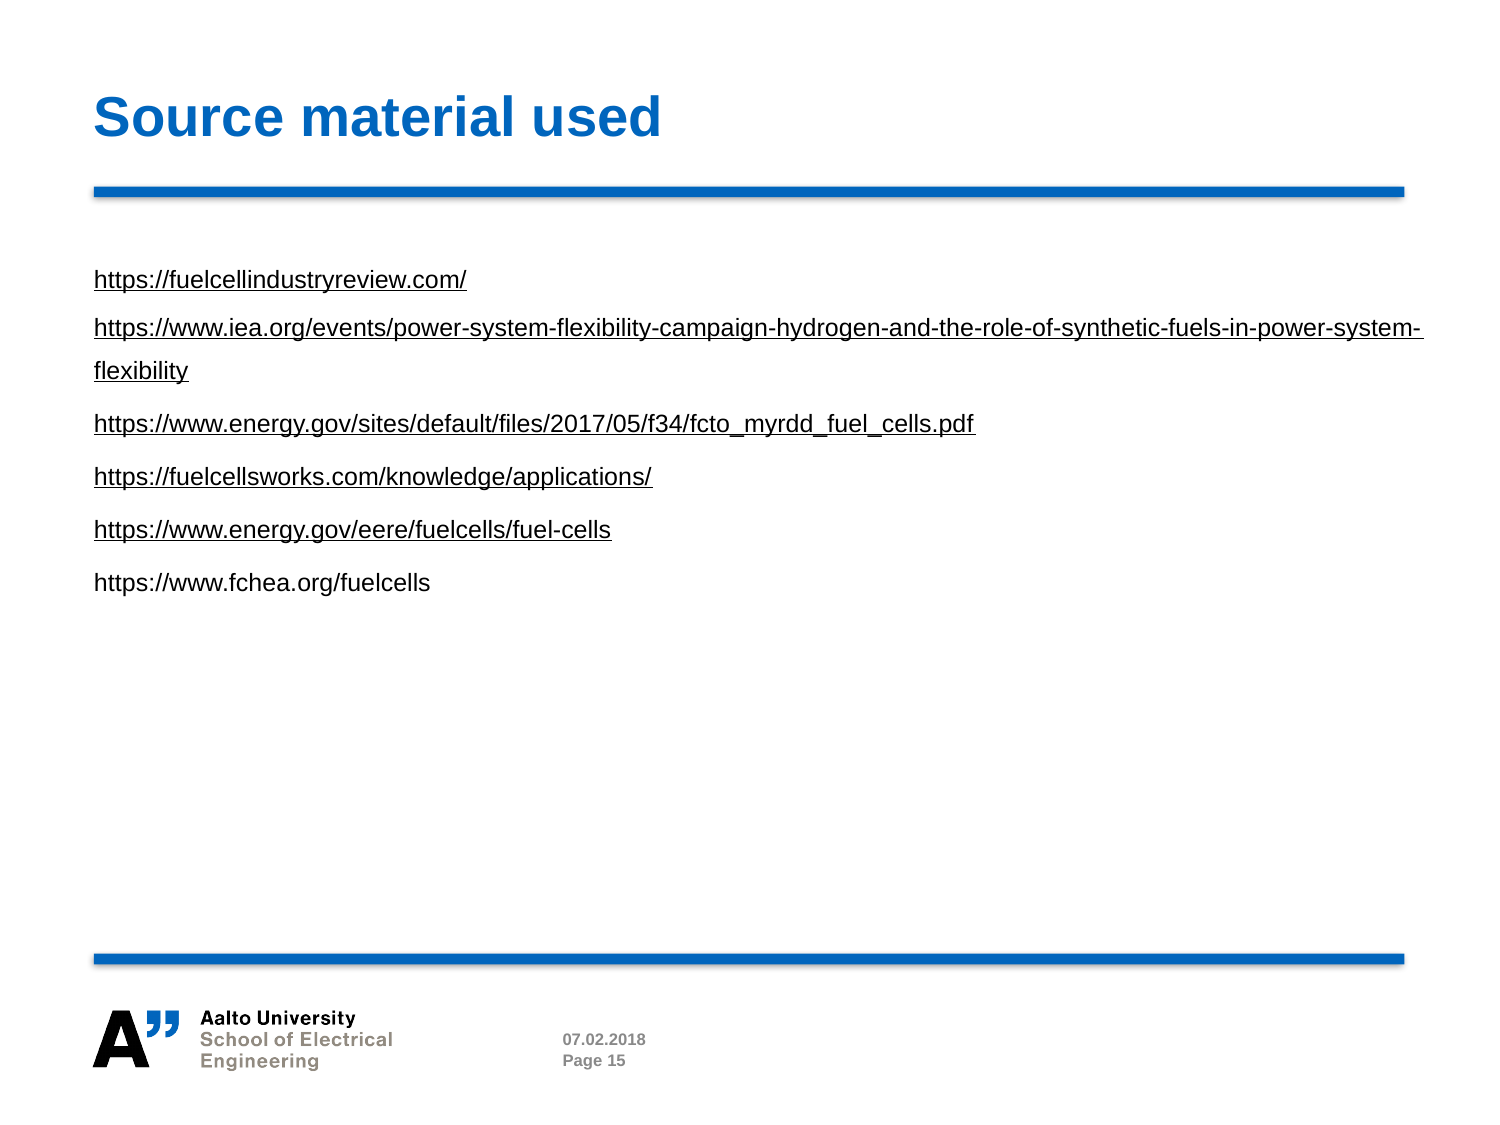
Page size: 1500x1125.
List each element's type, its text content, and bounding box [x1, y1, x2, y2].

title Source material used [93, 80, 1369, 228]
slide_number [562, 1029, 816, 1050]
picture [35, 953, 449, 1125]
slide_number Page 15 [562, 1050, 816, 1071]
list https://fuelcellindustryreview.com/ https://www.iea.org/events/power-system-flexibility-campaign-hydrogen-and-the-role-of-synthetic-fuels-in-power-system-flexibility https://www.energy.gov/sites/default/files/2017/05/f34/fcto_myrdd_fuel_cells.pdf https://fuelcellsworks.com/knowledge/applications/ https://www.energy.gov/eere/fuelcells/fuel-cells https://www.fchea.org/fuelcells [93, 245, 1429, 925]
